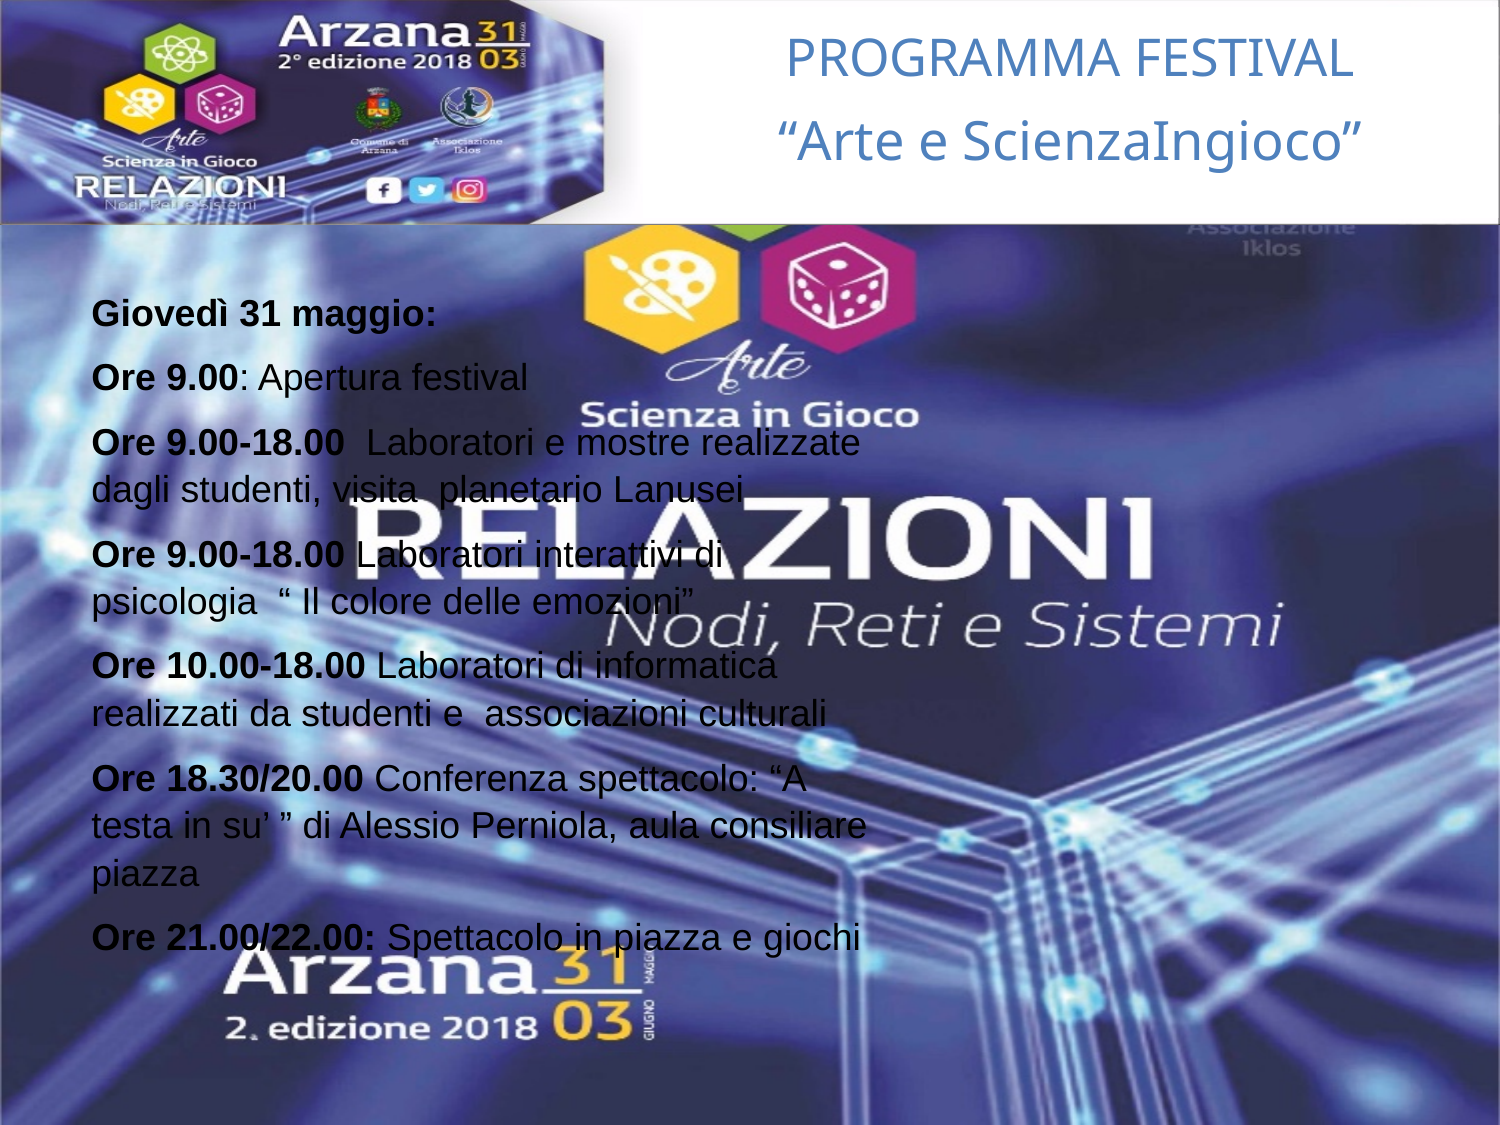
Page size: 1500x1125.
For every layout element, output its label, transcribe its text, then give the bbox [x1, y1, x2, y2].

picture [0, 226, 1500, 1125]
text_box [0, 0, 1500, 226]
text_box Giovedì 31 maggio: Ore 9.00: Apertura festival Ore 9.00-18.00 Laboratori e mostre realizzate dagli studenti, visita planetario Lanusei Ore 9.00-18.00 Laboratori interattivi di psicologia “ Il colore delle emozioni” Ore 10.00-18.00 Laboratori di informatica realizzati da studenti e associazioni culturali Ore 18.30/20.00 Conferenza spettacolo: “A testa in su’ ” di Alessio Perniola, aula consiliare piazza Ore 21.00/22.00: Spettacolo in piazza e giochi [76, 278, 904, 966]
